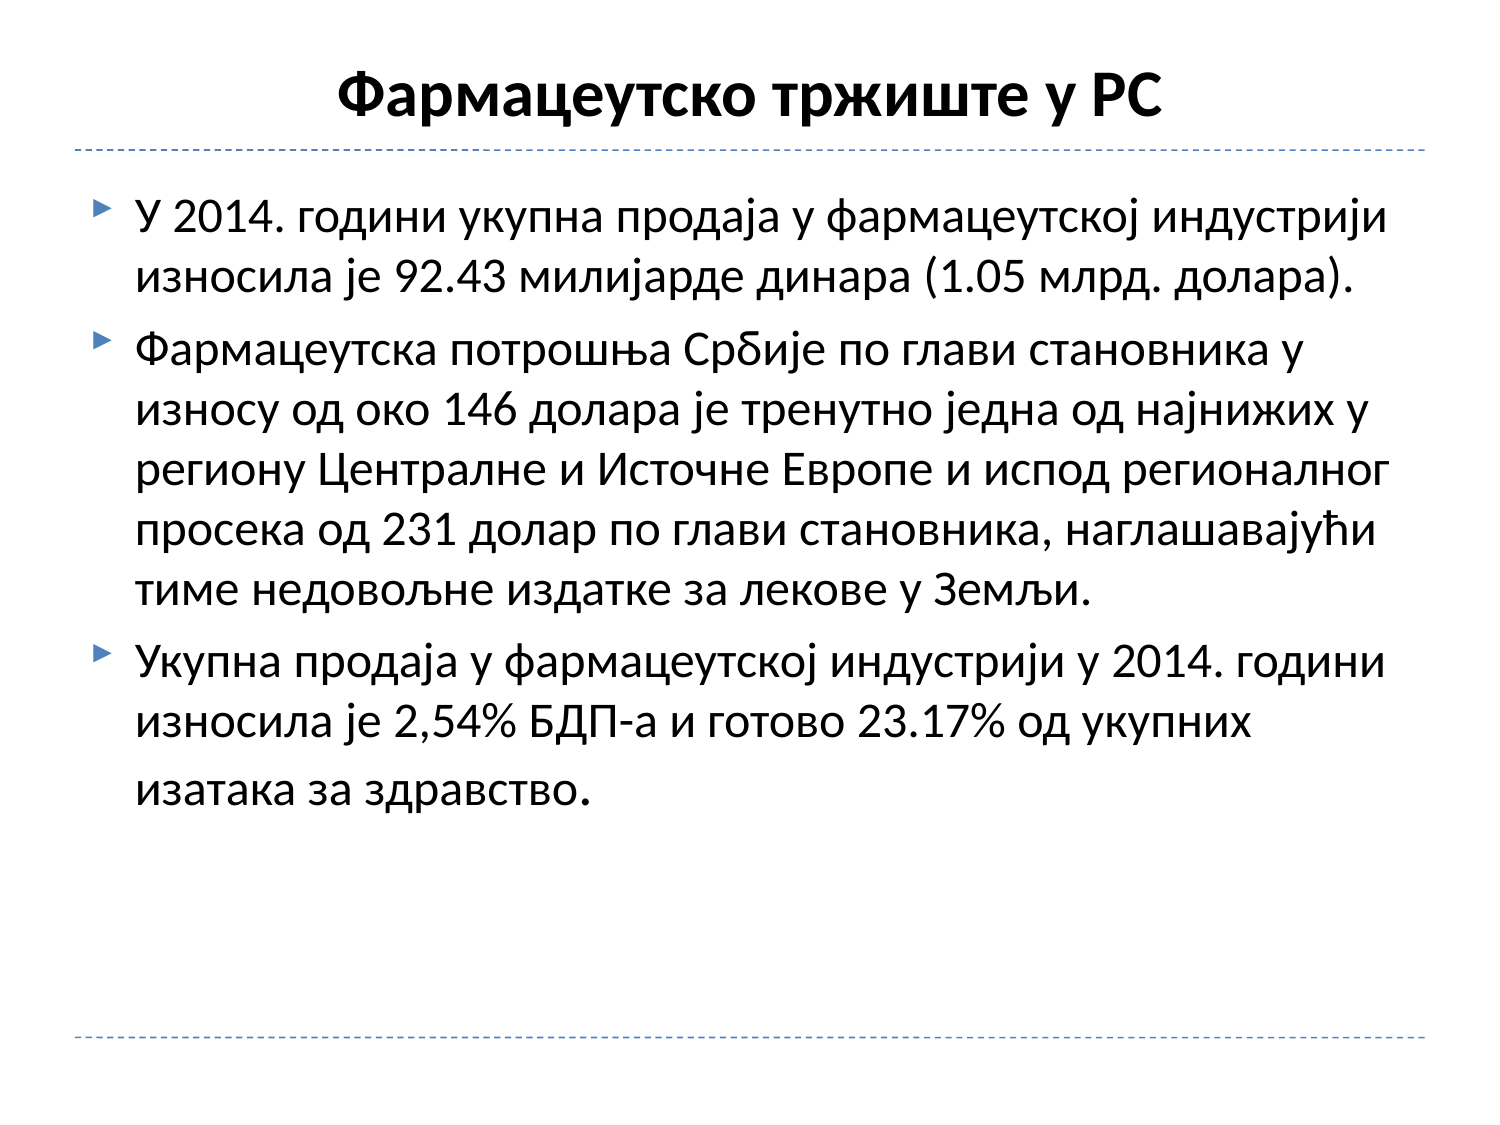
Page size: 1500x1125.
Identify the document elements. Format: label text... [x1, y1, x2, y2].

title Фармацеутско тржиште у РС [74, 12, 1426, 138]
list У 2014. години укупна продаја у фармацеутској индустрији износила је 92.43 милијарде динара (1.05 млрд. долара). Фармацеутска потрошња Србије по глави становника у износу од око 146 долара је тренутно једна од најнижих у региону Централне и Источне Европе и испод регионалног просека од 231 долар по глави становника, наглашавајући тиме недовољне издатке за лекове у Земљи. Укупна продаја у фармацеутској индустрији у 2014. години износила је 2,54% БДП-а и готово 23.17% од укупних изатака за здравство. [74, 174, 1426, 1038]
